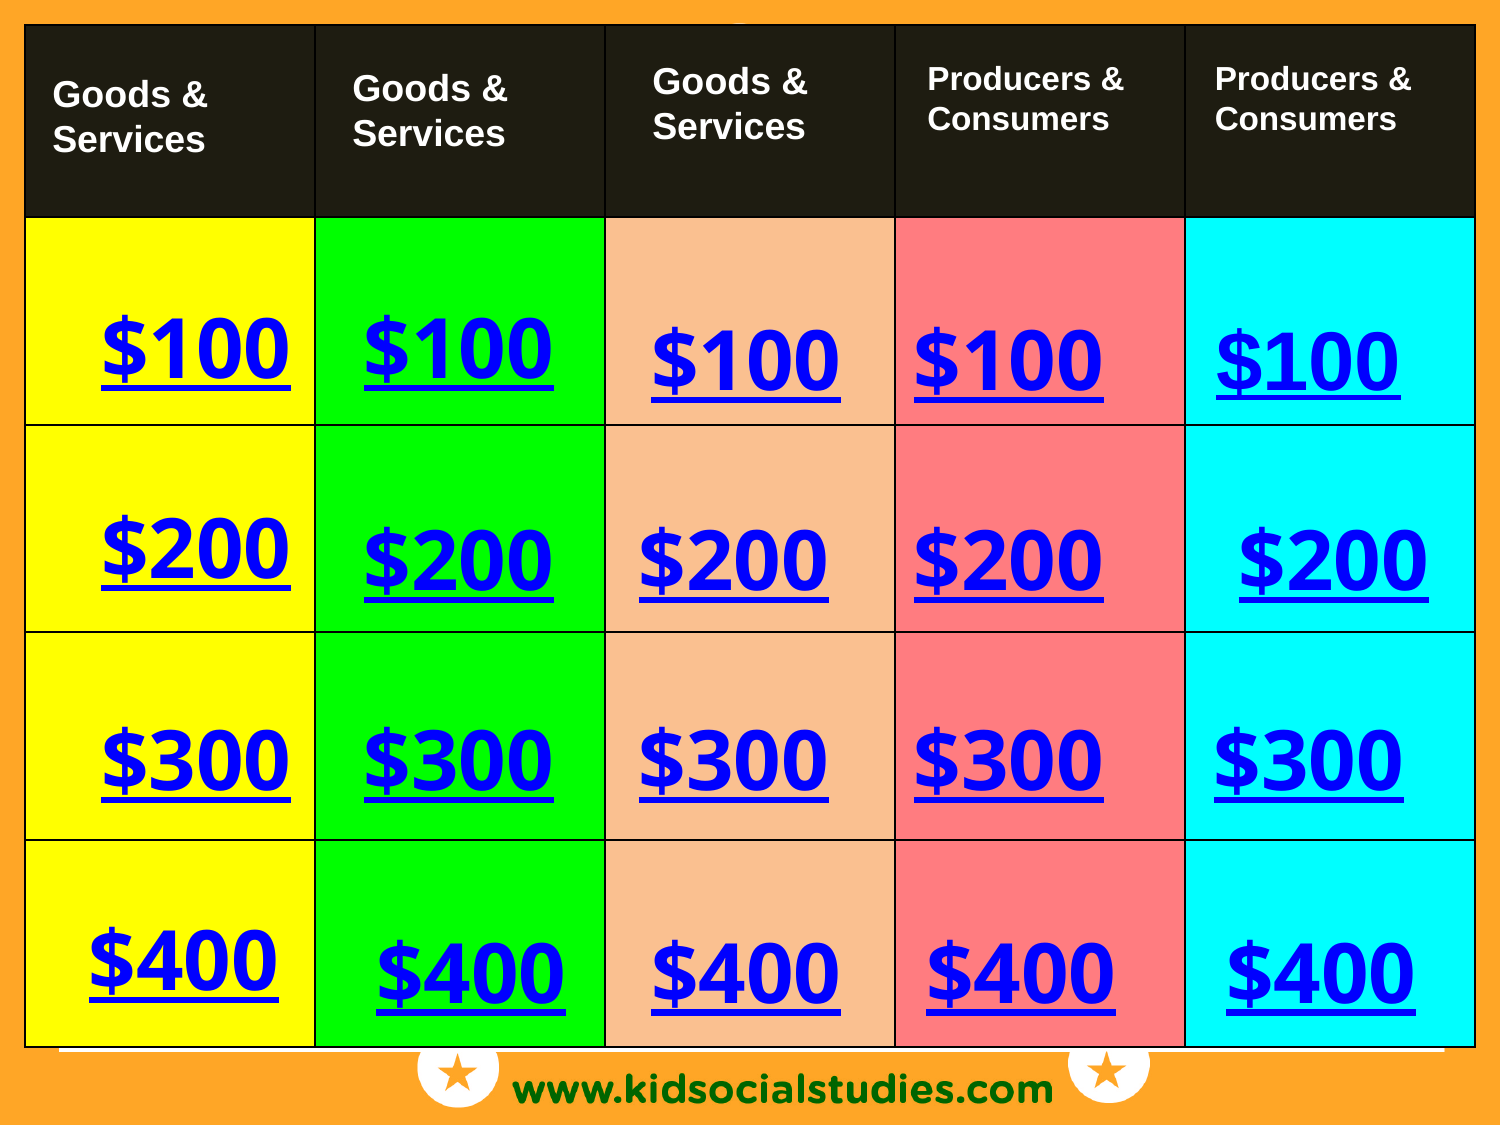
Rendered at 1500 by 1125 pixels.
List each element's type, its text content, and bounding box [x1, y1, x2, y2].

table_cell [26, 218, 314, 424]
table_cell [606, 841, 894, 1046]
text_box $400 [911, 912, 1132, 1041]
text_box $100 [86, 287, 307, 416]
table_cell [316, 218, 604, 424]
table_cell [316, 426, 604, 631]
table_header [316, 26, 604, 216]
table_cell [316, 841, 604, 1046]
text_box Goods & Services [337, 56, 588, 162]
table_header [606, 26, 894, 216]
table_cell [606, 218, 894, 424]
table_header [1186, 26, 1474, 216]
text_box $300 [86, 699, 307, 829]
table_cell [1186, 633, 1474, 839]
text_box $200 [623, 499, 844, 629]
text_box $400 [361, 912, 581, 1041]
table_cell [896, 841, 1184, 1046]
text_box $100 [898, 299, 1119, 429]
table_cell [606, 633, 894, 839]
table_cell [1186, 218, 1474, 424]
text_box Producers & Consumers [1200, 49, 1463, 145]
text_box $400 [1211, 912, 1432, 1041]
text_box $400 [73, 899, 294, 1029]
text_box $100 [1201, 299, 1417, 415]
text_box $200 [348, 499, 569, 629]
table_header [26, 26, 314, 216]
text_box $300 [348, 699, 569, 829]
table_cell [316, 633, 604, 839]
table_cell [606, 426, 894, 631]
table_cell [896, 426, 1184, 631]
picture [0, 0, 1500, 1125]
text_box $100 [636, 299, 857, 429]
table_cell [26, 633, 314, 839]
text_box $200 [86, 487, 307, 616]
text_box Producers & Consumers [912, 49, 1175, 145]
text_box Goods & Services [37, 62, 288, 168]
table_cell [896, 633, 1184, 839]
table_cell [1186, 426, 1474, 631]
text_box $100 [348, 287, 569, 416]
table_cell [896, 218, 1184, 424]
text_box $400 [636, 912, 857, 1041]
text_box $300 [898, 699, 1119, 829]
text_box $200 [898, 499, 1119, 629]
text_box $200 [1223, 499, 1444, 629]
table_cell [26, 841, 314, 1046]
text_box $300 [623, 699, 844, 829]
text_box Goods & Services [637, 49, 875, 155]
text_box $300 [1198, 699, 1419, 829]
table_cell [1186, 841, 1474, 1046]
table_header [896, 26, 1184, 216]
table_cell [26, 426, 314, 631]
